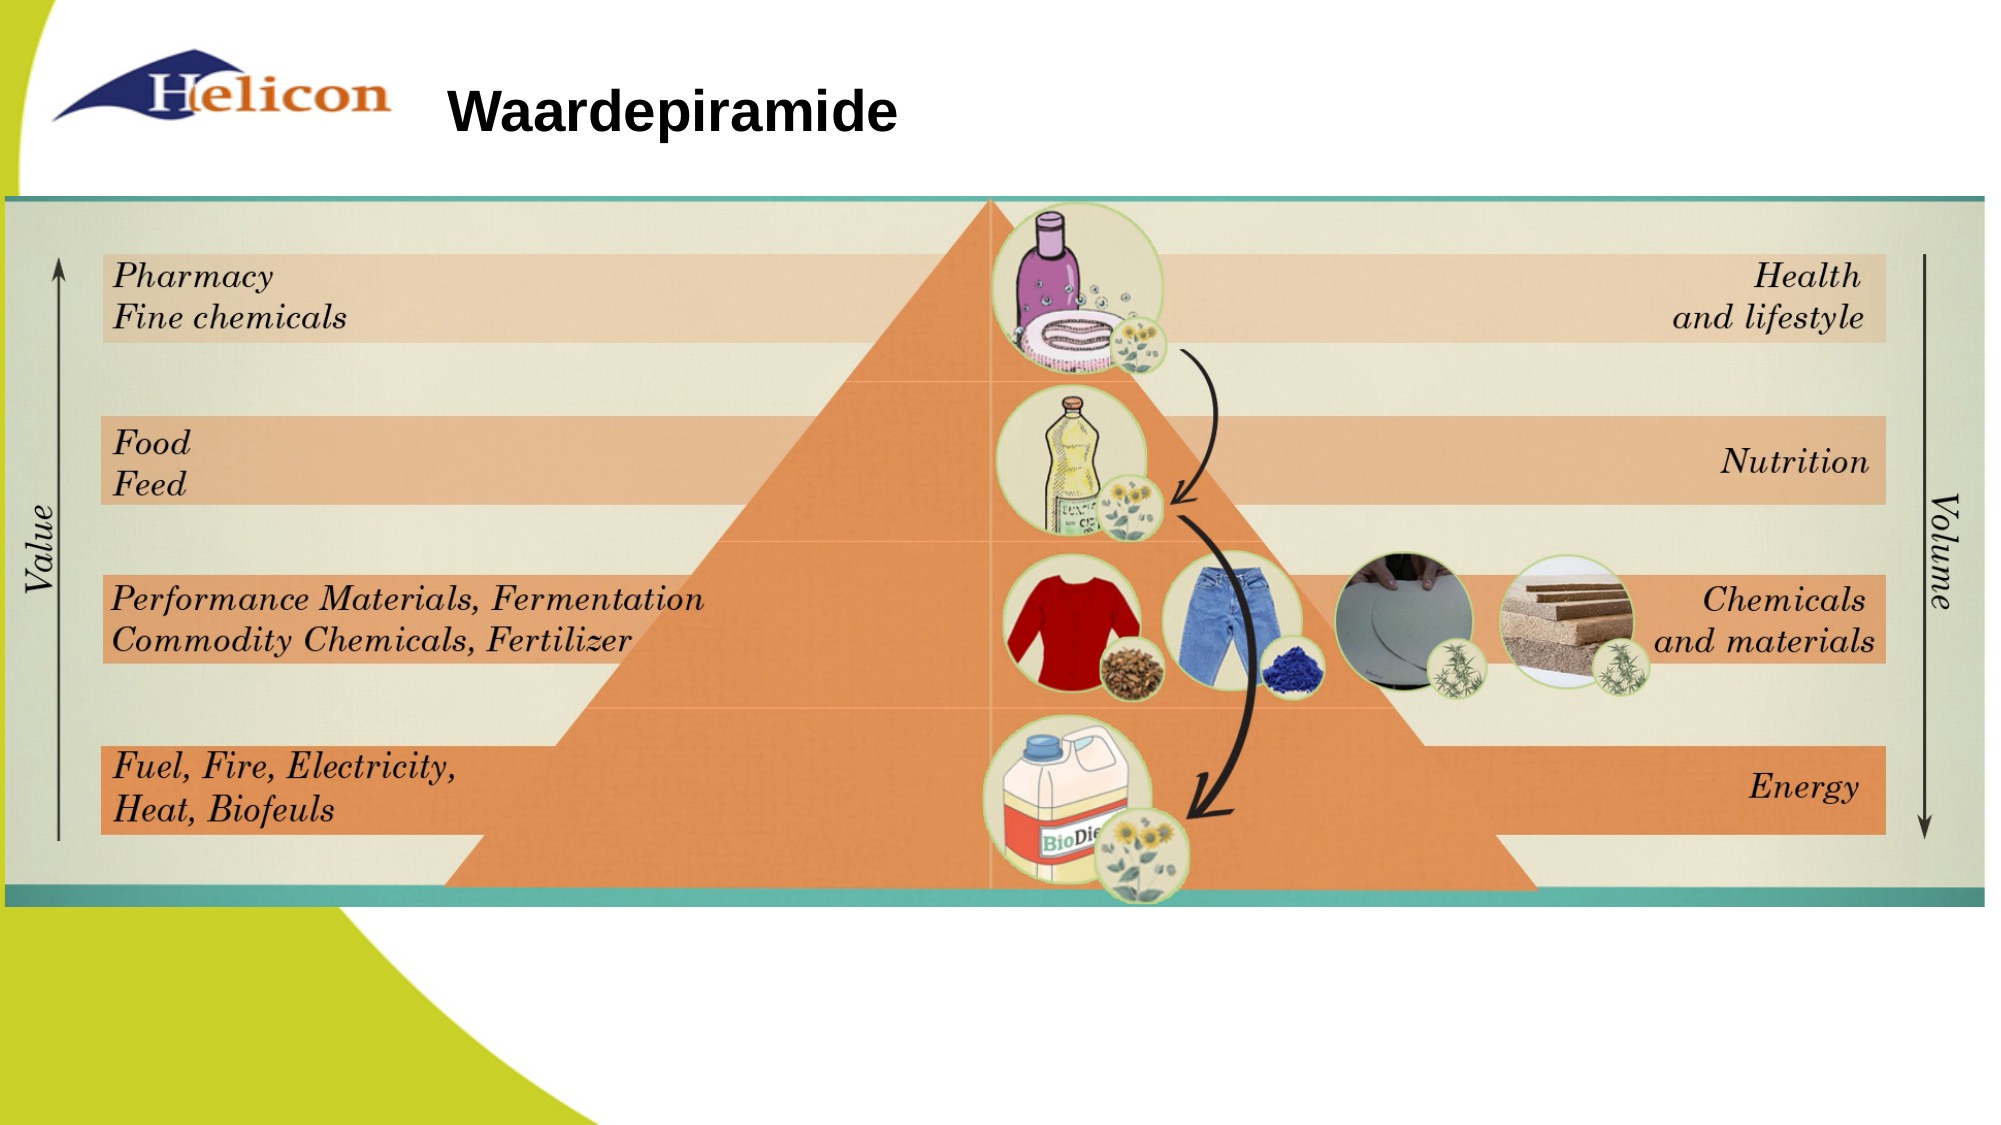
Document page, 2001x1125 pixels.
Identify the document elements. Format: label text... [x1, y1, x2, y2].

title Waardepiramide [432, 54, 1887, 161]
picture [0, 0, 2000, 1125]
